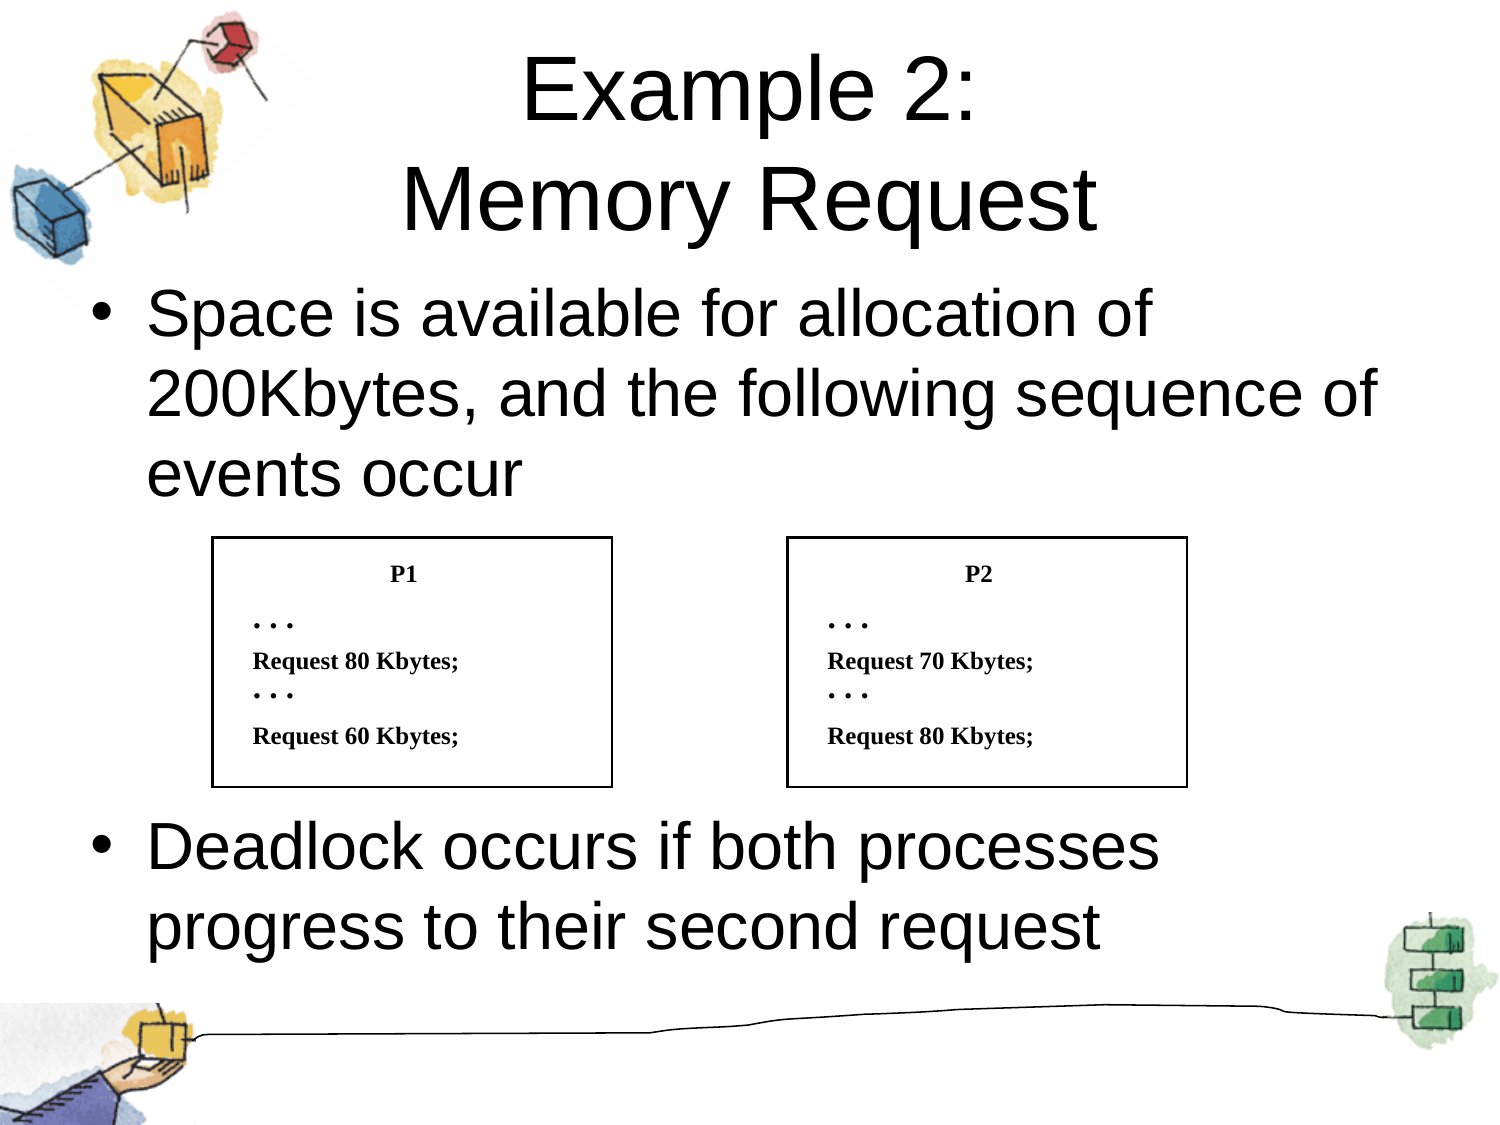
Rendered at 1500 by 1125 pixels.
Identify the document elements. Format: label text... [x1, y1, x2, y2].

text_box P1 [375, 549, 433, 595]
text_box [212, 537, 613, 788]
picture [0, 85, 167, 305]
title Example 2: Memory Request [74, 44, 1426, 233]
picture [1426, 912, 1500, 1050]
text_box . . . [812, 683, 885, 712]
text_box . . . [237, 683, 310, 712]
text_box Request 80 Kbytes; [812, 712, 1050, 758]
list Space is available for allocation of 200Kbytes, and the following sequence of events occur Deadlock occurs if both processes progress to their second request [74, 262, 1426, 1076]
text_box Request 70 Kbytes; [812, 637, 1050, 683]
picture [114, 0, 274, 44]
text_box [787, 537, 1188, 788]
text_box . . . [237, 587, 310, 637]
text_box P2 [950, 549, 1009, 595]
text_box Request 80 Kbytes; [237, 637, 475, 683]
picture [0, 1003, 196, 1125]
text_box Request 60 Kbytes; [237, 712, 475, 758]
text_box . . . [812, 587, 885, 637]
